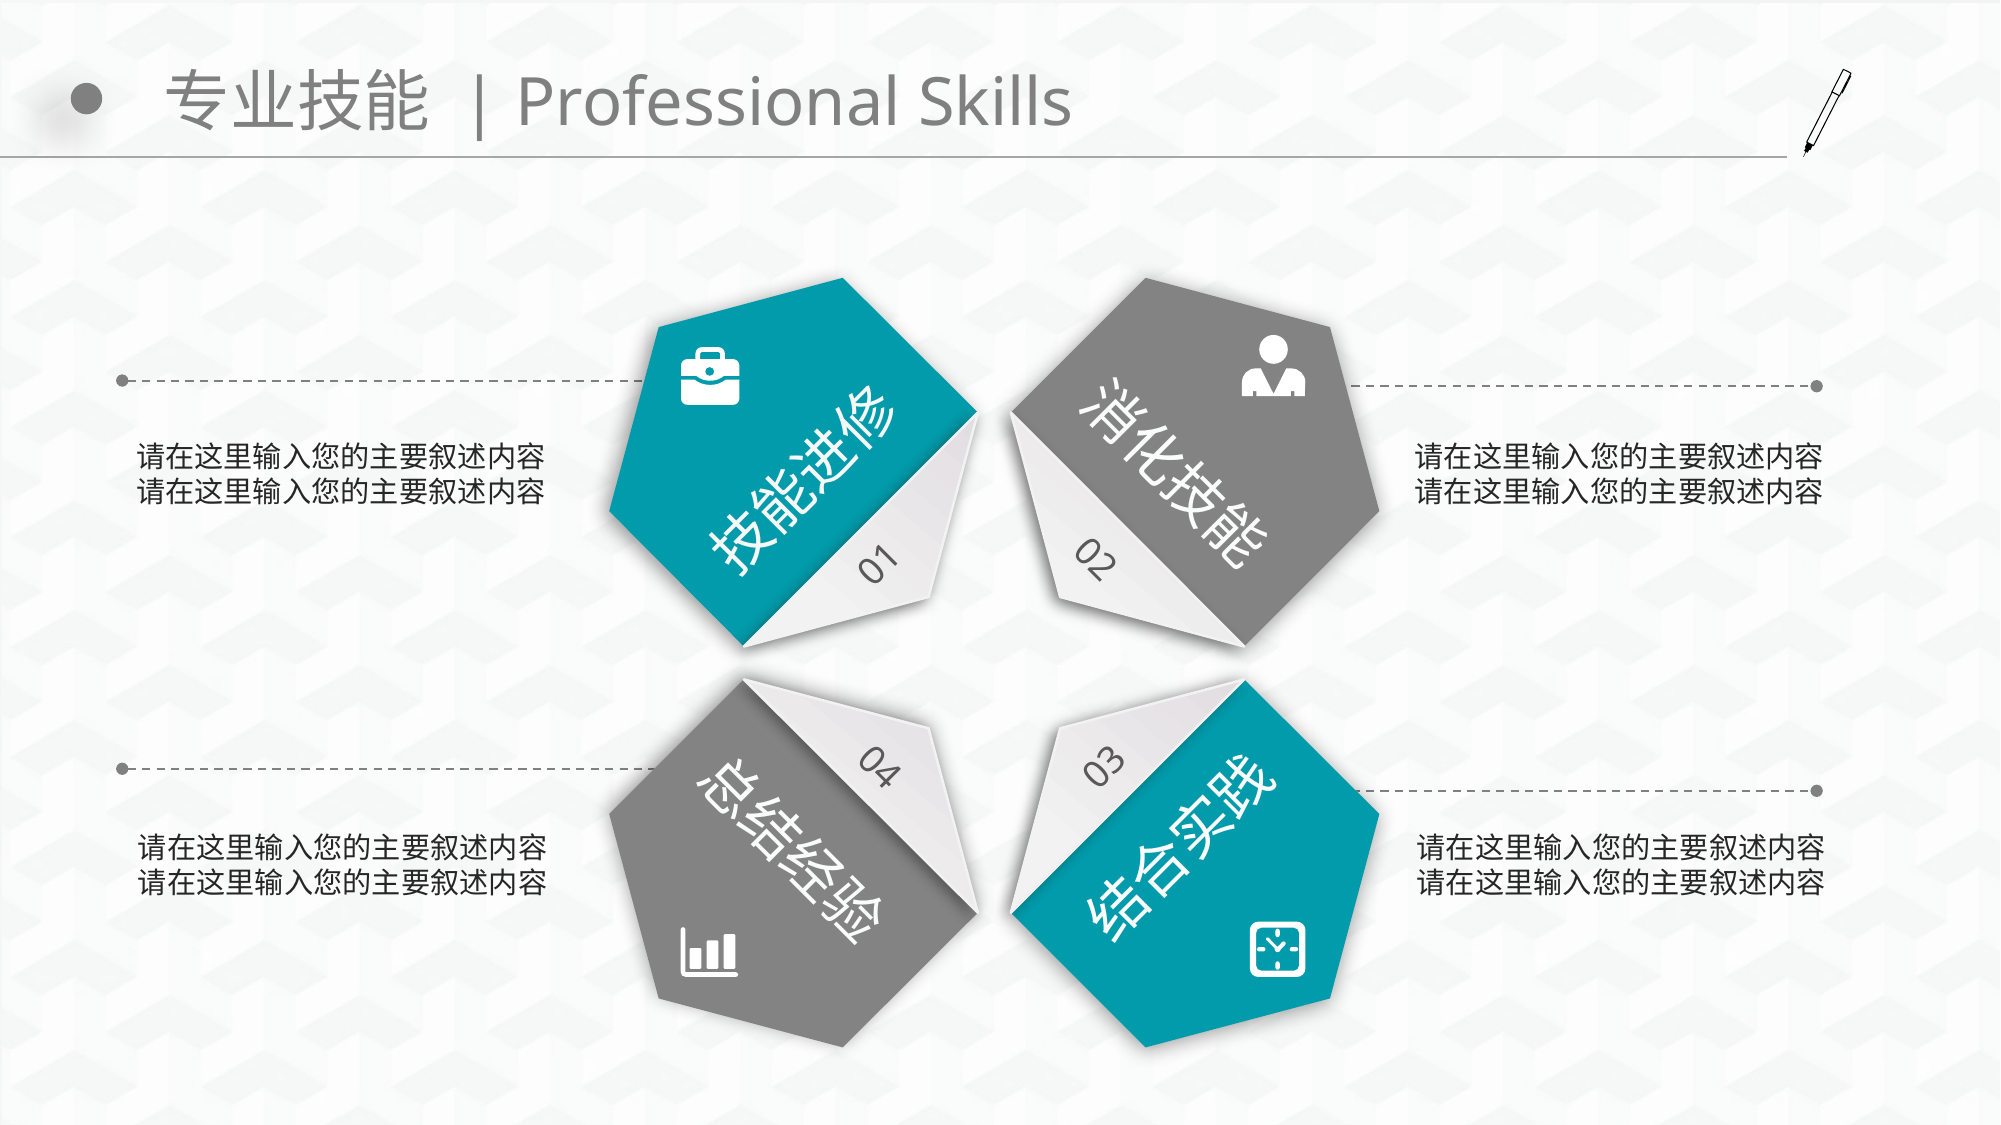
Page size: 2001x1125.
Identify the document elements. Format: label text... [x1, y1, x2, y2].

text_box [1362, 379, 1823, 393]
text_box [1008, 410, 1247, 649]
text_box [1373, 784, 1823, 798]
text_box [742, 677, 980, 915]
text_box [742, 410, 980, 649]
text_box [115, 762, 630, 776]
text_box 01 [804, 490, 951, 636]
text_box 02 [1024, 485, 1171, 632]
text_box [607, 275, 979, 641]
text_box 请在这里输入您的主要叙述内容 请在这里输入您的主要叙述内容 [1401, 821, 1842, 997]
text_box 消化技能 [1053, 349, 1299, 595]
text_box 结合实践 [1056, 722, 1302, 969]
text_box [115, 374, 624, 387]
text_box [1249, 921, 1306, 977]
text_box [1016, 679, 1382, 1050]
text_box 请在这里输入您的主要叙述内容 请在这里输入您的主要叙述内容 [1400, 430, 1840, 606]
text_box 技能进修 [679, 355, 926, 602]
text_box [1008, 677, 1247, 915]
text_box 03 [1030, 693, 1176, 839]
text_box 请在这里输入您的主要叙述内容 请在这里输入您的主要叙述内容 [121, 430, 561, 606]
text_box 04 [808, 693, 955, 839]
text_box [680, 346, 740, 406]
title 专业技能 | Professional Skills [152, 27, 1789, 169]
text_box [680, 926, 739, 978]
text_box 总结经验 [670, 724, 917, 971]
text_box [1010, 275, 1382, 647]
picture [1, 3, 2001, 1125]
text_box [607, 687, 971, 1050]
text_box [1241, 334, 1306, 397]
text_box 请在这里输入您的主要叙述内容 请在这里输入您的主要叙述内容 [123, 821, 563, 997]
